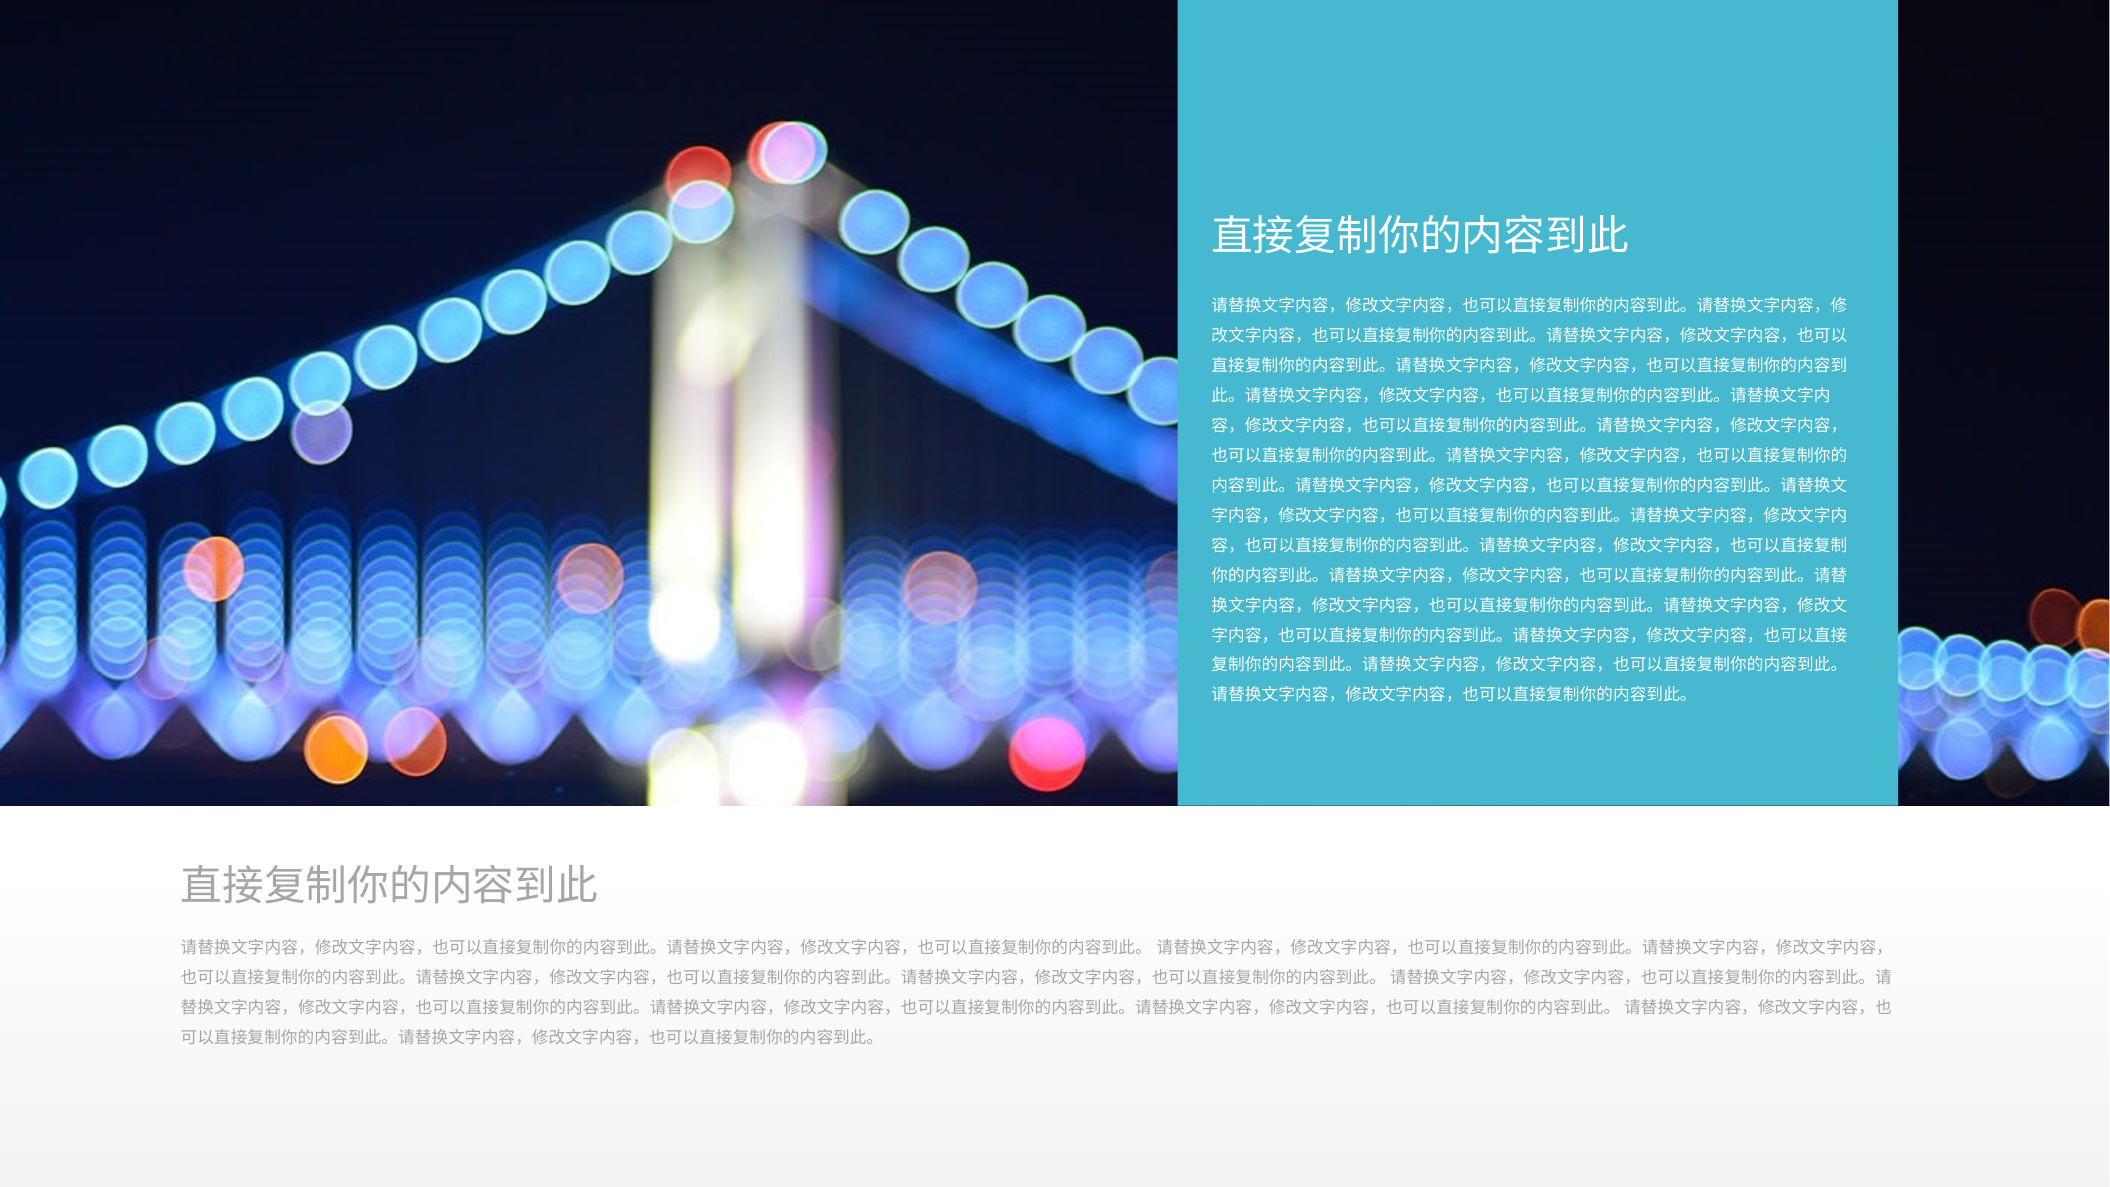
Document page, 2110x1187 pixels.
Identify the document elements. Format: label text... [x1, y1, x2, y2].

text_box [1899, 0, 2110, 807]
text_box [1177, 0, 1899, 807]
text_box [0, 0, 1177, 807]
text_box 请替换文字内容，修改文字内容，也可以直接复制你的内容到此。请替换文字内容，修改文字内容，也可以直接复制你的内容到此。请替换文字内容，修改文字内容，也可以直接复制你的内容到此。请替换文字内容，修改文字内容，也可以直接复制你的内容到此。请替换文字内容，修改文字内容，也可以直接复制你的内容到此。请替换文字内容，修改文字内容，也可以直接复制你的内容到此。请替换文字内容，修改文字内容，也可以直接复制你的内容到此。请替换文字内容，修改文字内容，也可以直接复制你的内容到此。请替换文字内容，修改文字内容，也可以直接复制你的内容到此。请替换文字内容，修改文字内容，也可以直接复制你的内容到此。请替换文字内容，修改文字内容，也可以直接复制你的内容到此。请替换文字内容，修改文字内容，也可以直接复制你的内容到此。请替换文字内容，修改文字内容，也可以直接复制你的内容到此。请替换文字内容，修改文字内容，也可以直接复制你的内容到此。请替换文字内容，修改文字内容，也可以直接复制你的内容到此。请替换文字内容，修改文字内容，也可以直接复制你的内容到此。请替换文字内容，修改文字内容，也可以直接复制你的内容到此。请替换文字内容，修改文字内容，也可以直接复制你的内容到此。 [1211, 285, 1865, 705]
text_box 直接复制你的内容到此 [180, 858, 618, 909]
text_box 请替换文字内容，修改文字内容，也可以直接复制你的内容到此。请替换文字内容，修改文字内容，也可以直接复制你的内容到此。 请替换文字内容，修改文字内容，也可以直接复制你的内容到此。请替换文字内容，修改文字内容，也可以直接复制你的内容到此。请替换文字内容，修改文字内容，也可以直接复制你的内容到此。请替换文字内容，修改文字内容，也可以直接复制你的内容到此。 请替换文字内容，修改文字内容，也可以直接复制你的内容到此。请替换文字内容，修改文字内容，也可以直接复制你的内容到此。请替换文字内容，修改文字内容，也可以直接复制你的内容到此。请替换文字内容，修改文字内容，也可以直接复制你的内容到此。 请替换文字内容，修改文字内容，也可以直接复制你的内容到此。请替换文字内容，修改文字内容，也可以直接复制你的内容到此。 [180, 927, 1894, 1048]
text_box 直接复制你的内容到此 [1211, 208, 1693, 259]
